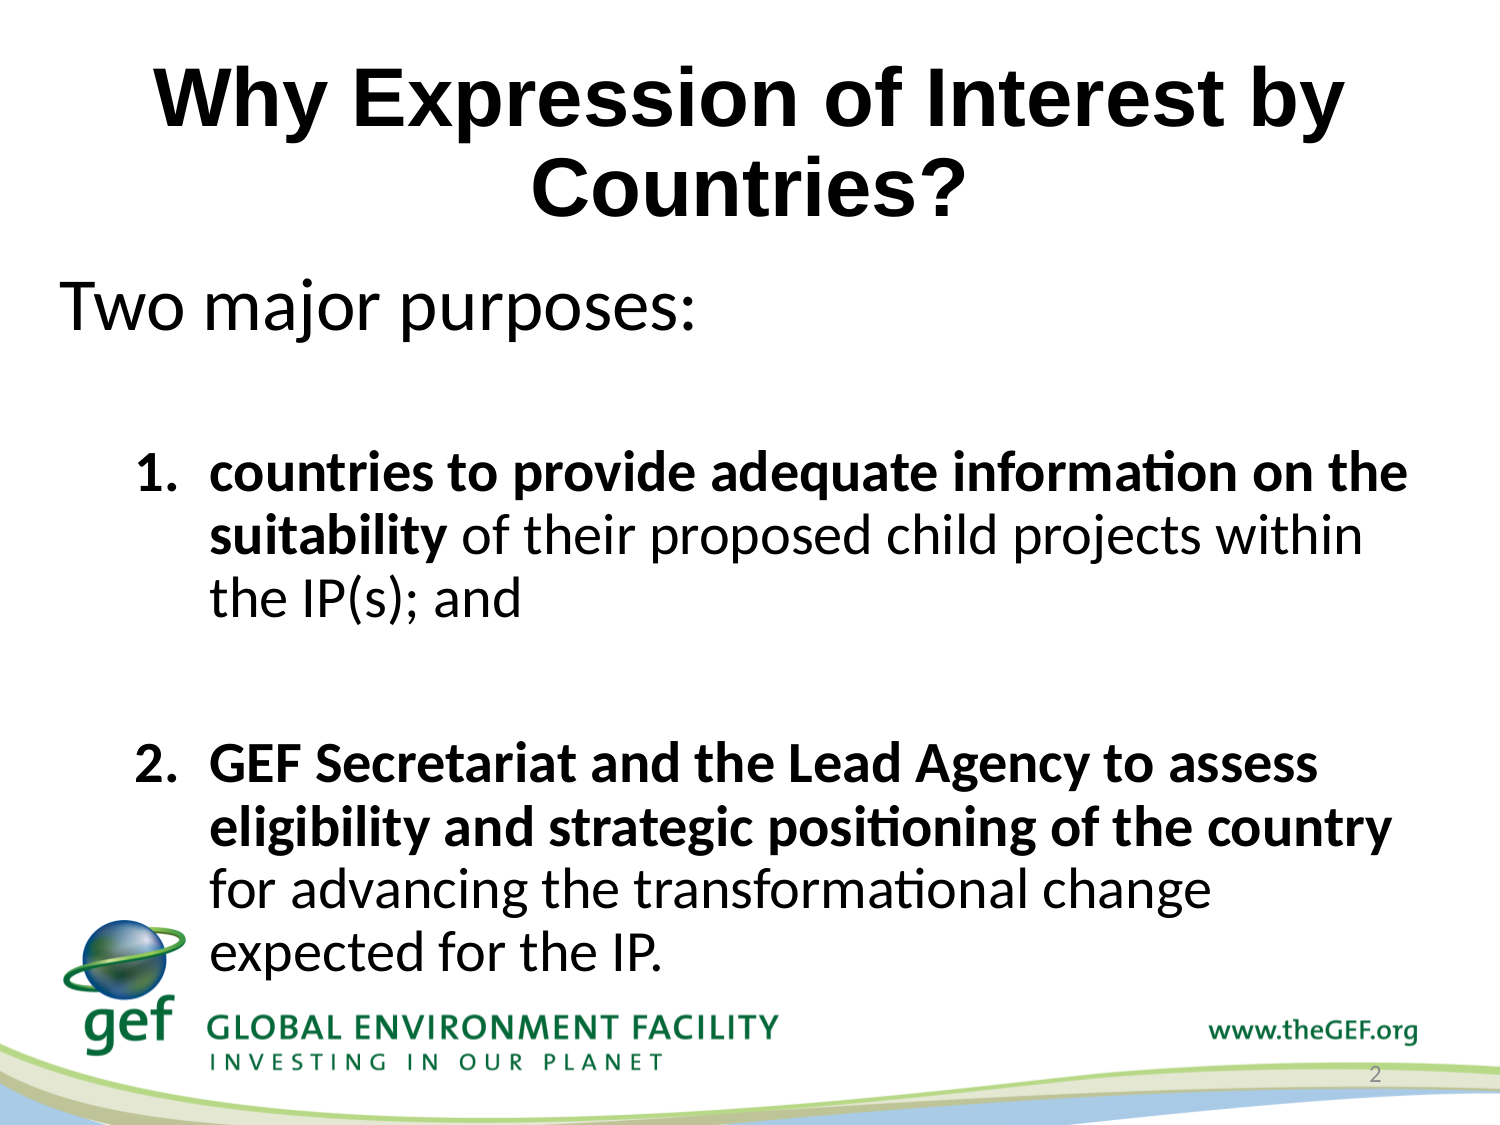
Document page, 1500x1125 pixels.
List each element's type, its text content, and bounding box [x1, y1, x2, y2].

slide_number 2 [1059, 1042, 1397, 1103]
title Why Expression of Interest by Countries? [0, 44, 1500, 245]
list Two major purposes: countries to provide adequate information on the suitability of their proposed child projects within the IP(s); and GEF Secretariat and the Lead Agency to assess eligibility and strategic positioning of the country for advancing the transformational change expected for the IP. [44, 258, 1440, 945]
picture [0, 920, 1500, 1125]
